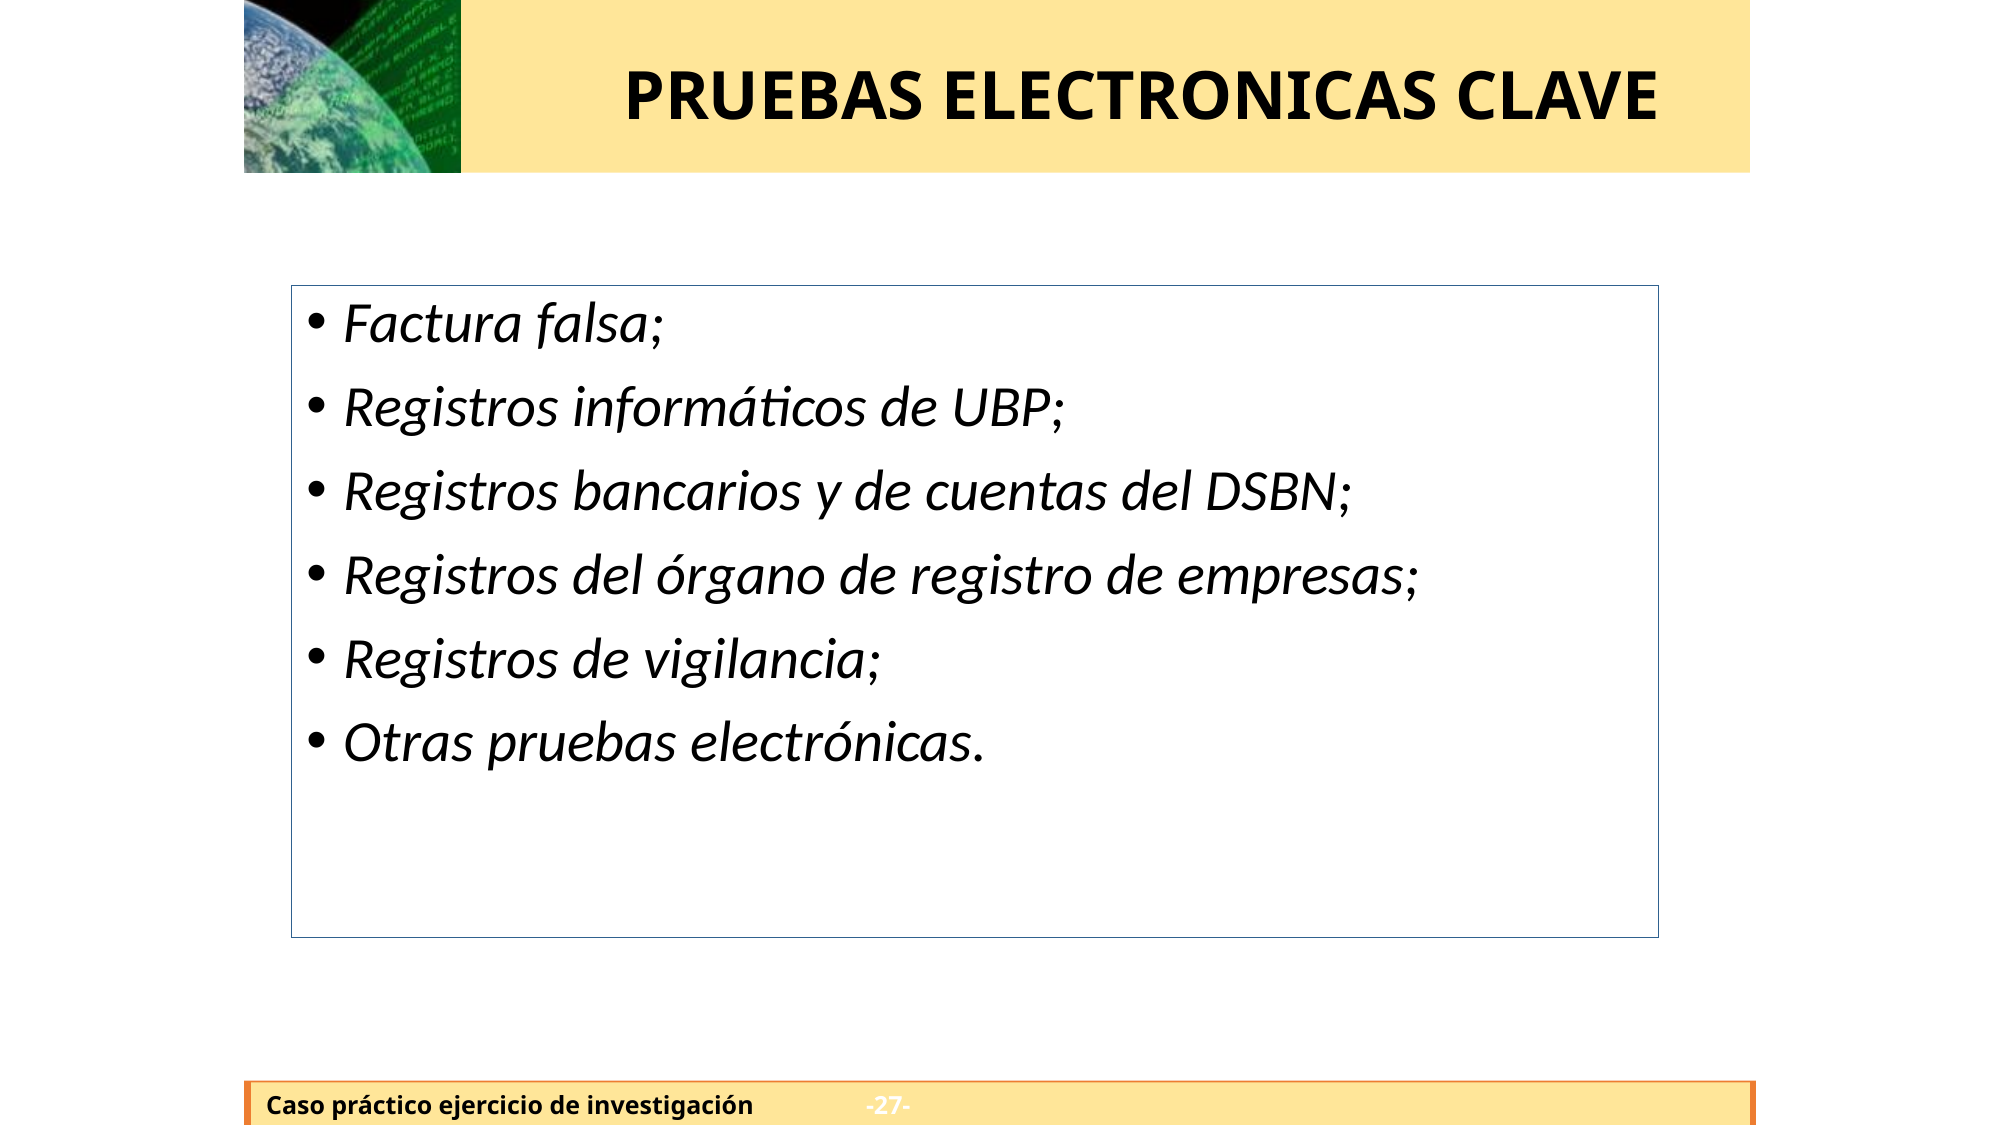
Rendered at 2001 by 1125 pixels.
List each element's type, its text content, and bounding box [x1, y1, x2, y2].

text_box Caso práctico ejercicio de investigación -27- [251, 1082, 1750, 1125]
picture [243, 0, 461, 173]
list Factura falsa; Registros informáticos de UBP; Registros bancarios y de cuentas del DSBN; Registros del órgano de registro de empresas; Registros de vigilancia; Otras pruebas electrónicas. [291, 285, 1659, 938]
text_box PRUEBAS ELECTRONICAS CLAVE [461, 45, 1708, 141]
text_box [243, 1080, 1757, 1125]
text_box [243, 0, 1751, 174]
